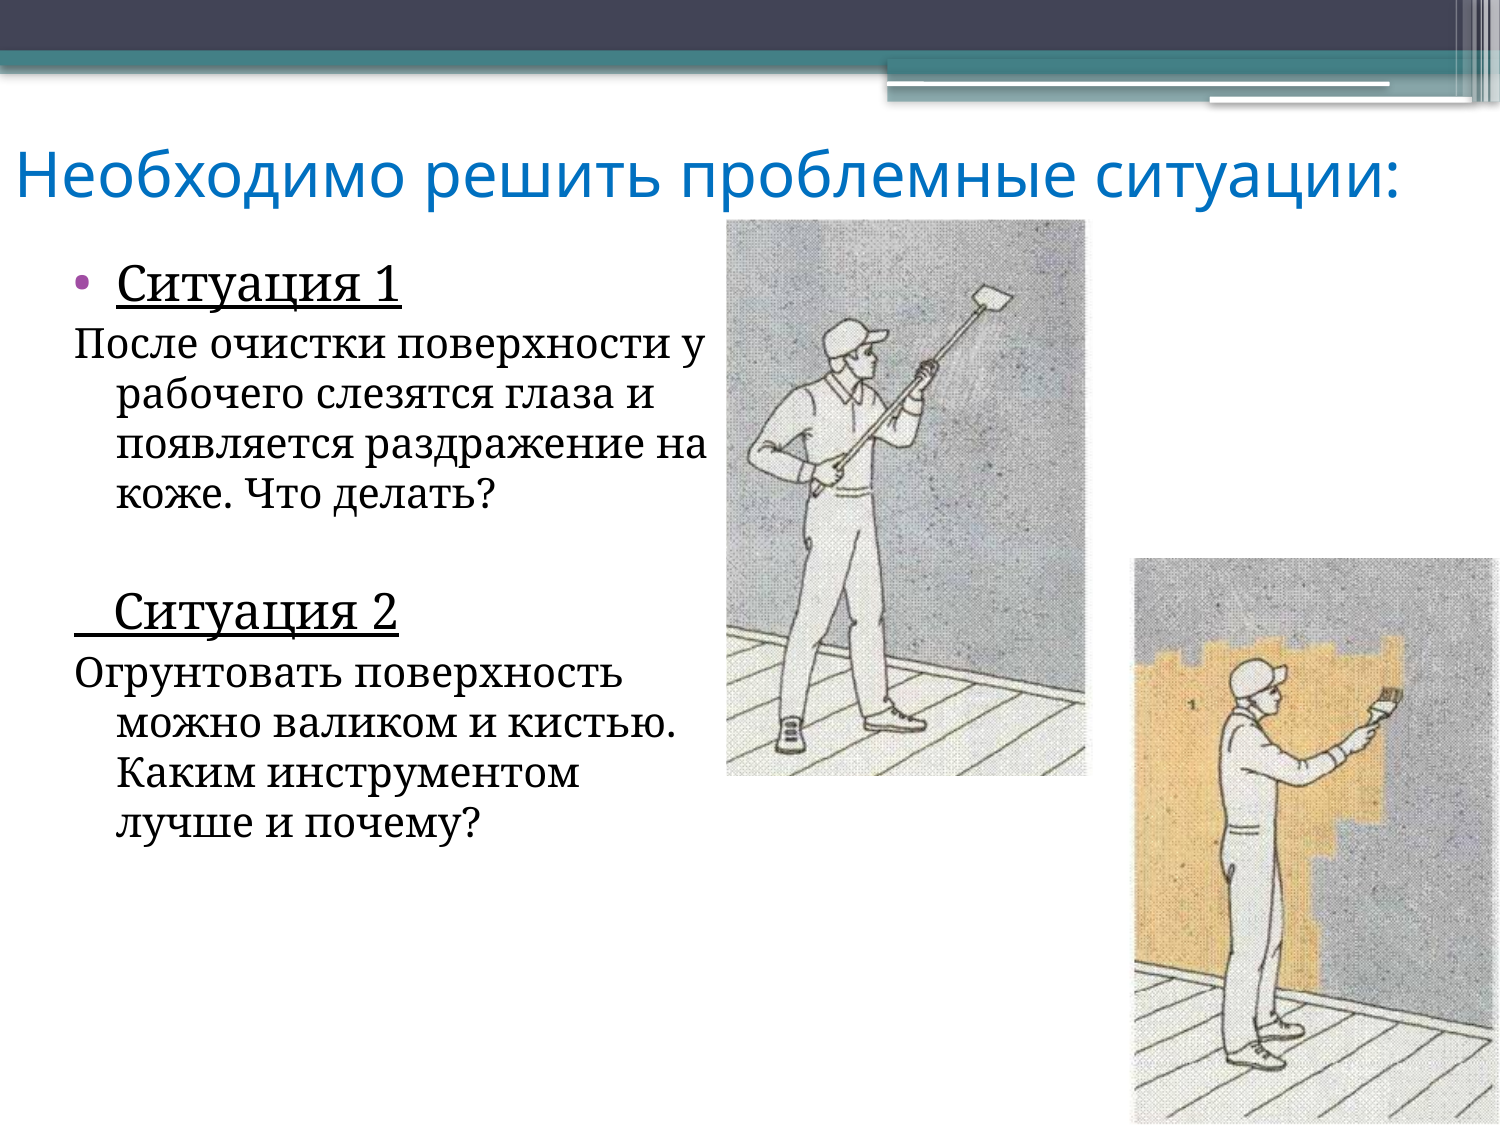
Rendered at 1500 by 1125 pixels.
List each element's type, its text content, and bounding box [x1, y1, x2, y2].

picture [1121, 557, 1500, 1125]
title Необходимо решить проблемные ситуации: [0, 90, 1425, 256]
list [726, 219, 1093, 776]
list Ситуация 1 После очистки поверхности у рабочего слезятся глаза и появляется раздражение на коже. Что делать? Ситуация 2 Огрунтовать поверхность можно валиком и кистью. Каким инструментом лучше и почему? [41, 243, 738, 1112]
